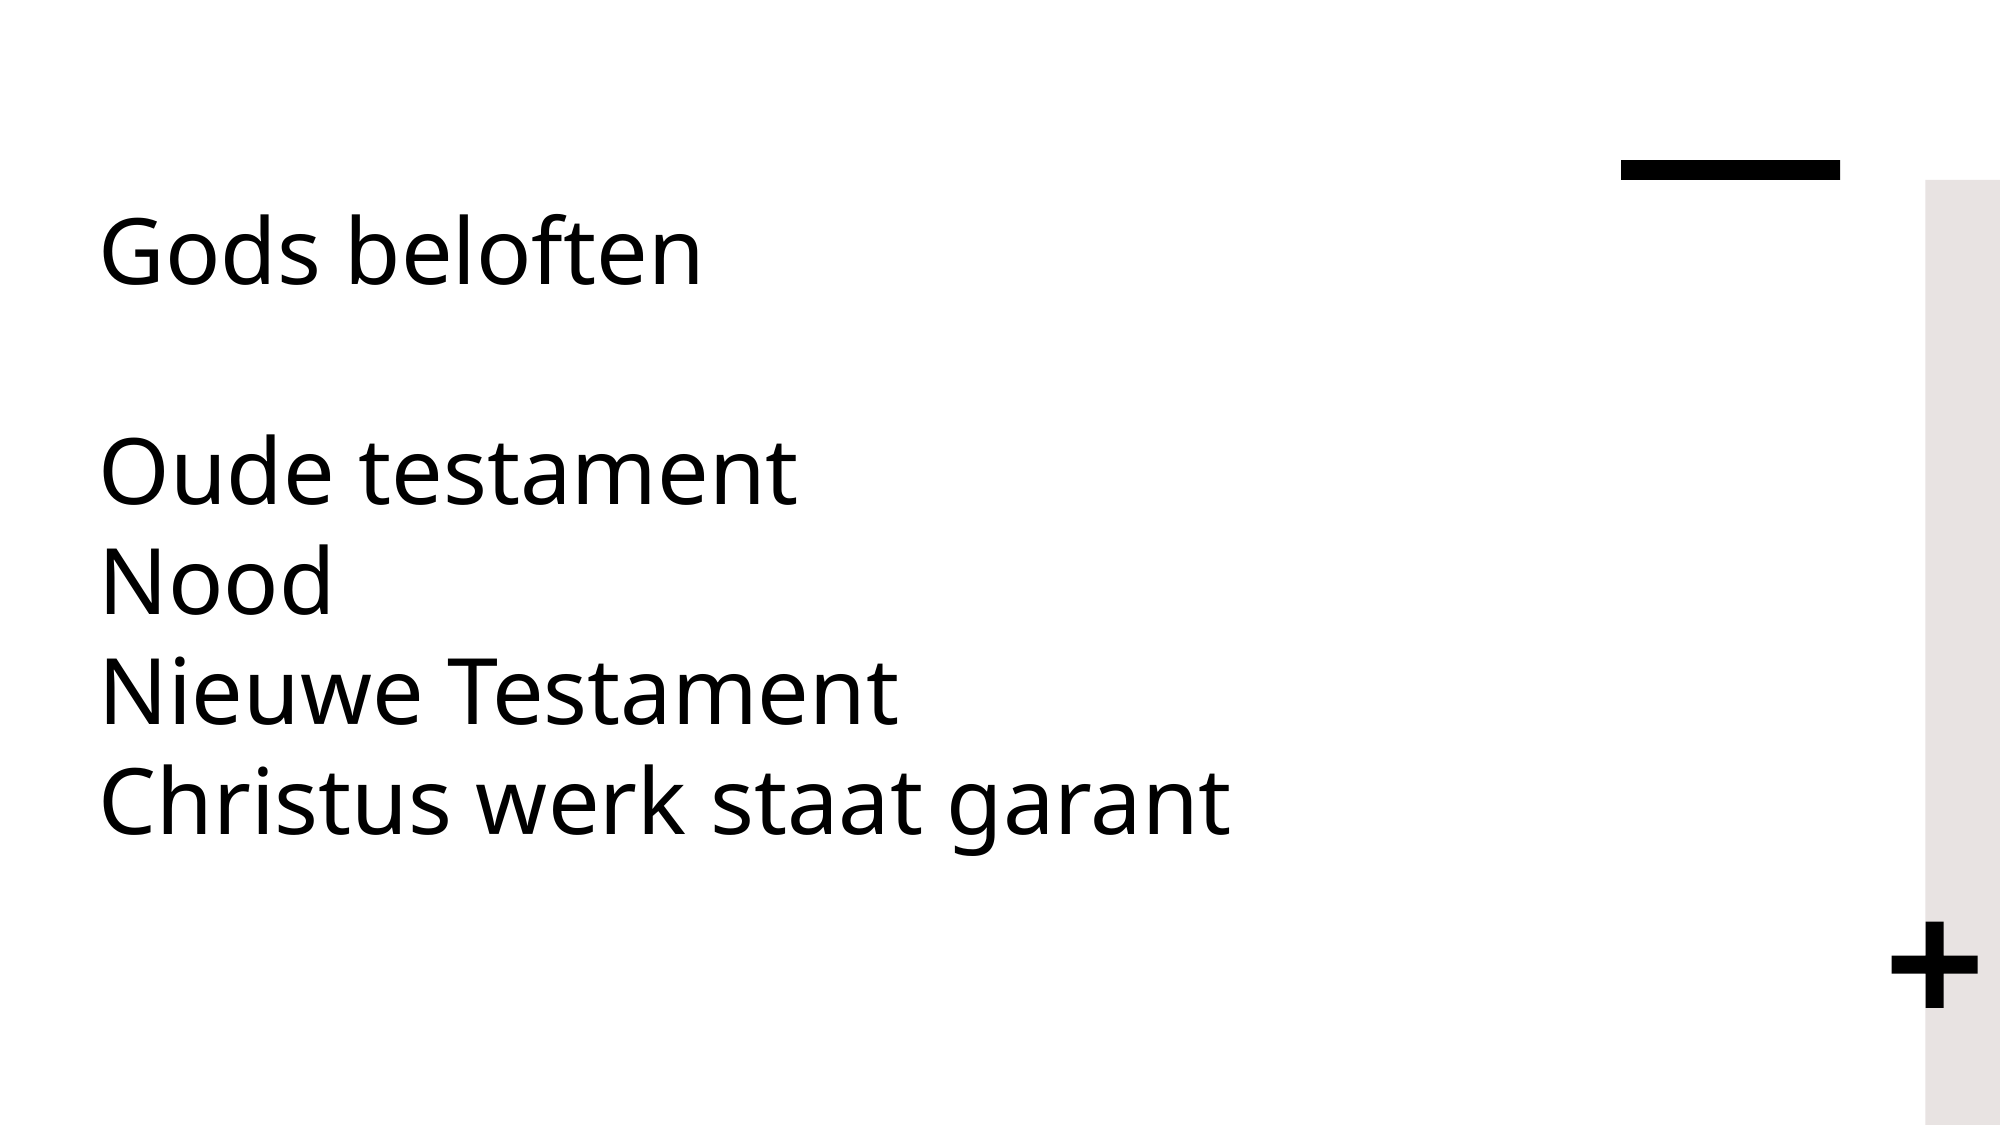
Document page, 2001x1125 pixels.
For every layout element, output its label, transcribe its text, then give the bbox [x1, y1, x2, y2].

title Gods beloften Oude testament Nood Nieuwe Testament Christus werk staat garant [83, 185, 1440, 927]
